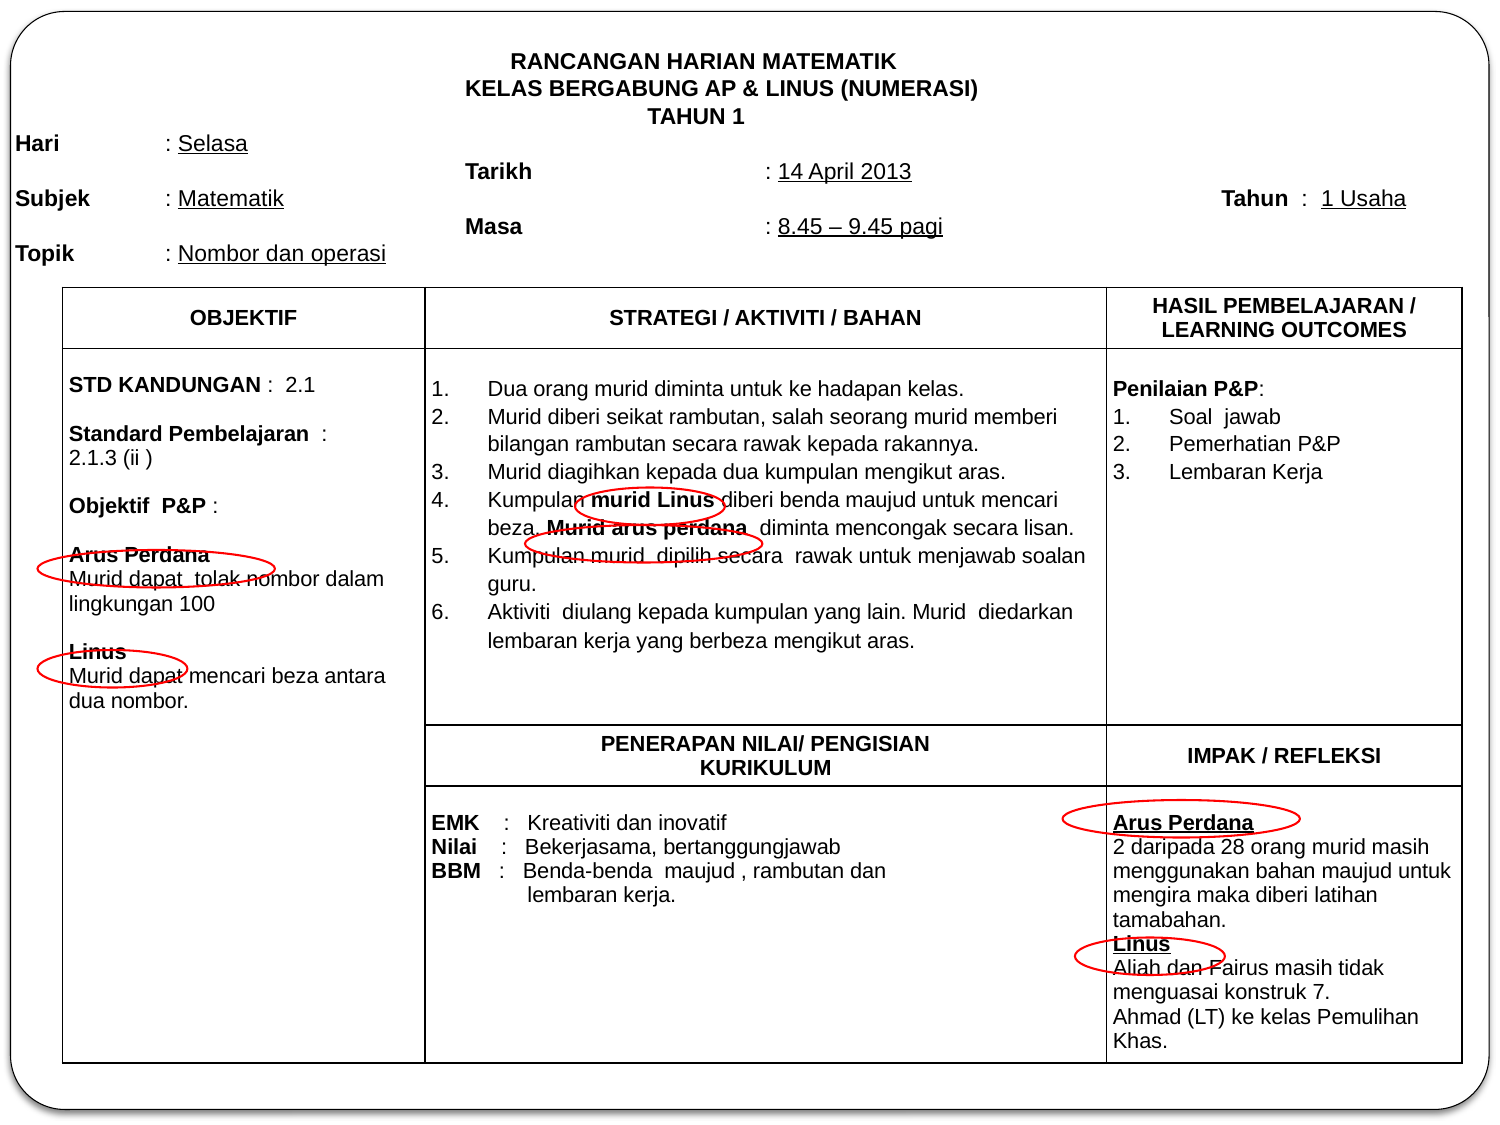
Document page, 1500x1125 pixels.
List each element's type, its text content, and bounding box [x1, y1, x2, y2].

table_cell EMK : Kreativiti dan inovatif Nilai : Bekerjasama, bertanggungjawab BBM : Benda-benda maujud , rambutan dan lembaran kerja. [426, 787, 1106, 1062]
table_cell Arus Perdana 2 daripada 28 orang murid masih menggunakan bahan maujud untuk mengira maka diberi latihan tamabahan. Linus Aliah dan Fairus masih tidak menguasai konstruk 7. Ahmad (LT) ke kelas Pemulihan Khas. [1107, 787, 1461, 1062]
text_box [1061, 798, 1301, 839]
table_cell STD KANDUNGAN : 2.1 Standard Pembelajaran : 2.1.3 (ii ) Objektif P&P : Arus Perdana Murid dapat tolak nombor dalam lingkungan 100 Linus Murid dapat mencari beza antara dua nombor. [63, 349, 424, 1062]
text_box [1073, 936, 1226, 977]
text_box RANCANGAN HARIAN MATEMATIK KELAS BERGABUNG AP & LINUS (NUMERASI) TAHUN 1 Hari : Selasa Tarikh : 14 April 2013 Subjek : Matematik Tahun : 1 Usaha Masa : 8.45 – 9.45 pagi Topik : Nombor dan operasi [0, 39, 1500, 319]
text_box [573, 486, 726, 524]
text_box [36, 648, 189, 689]
table_header OBJEKTIF [63, 319, 424, 348]
table_cell Penilaian P&P: Soal jawab Pemerhatian P&P Lembaran Kerja [1107, 349, 1461, 724]
text_box [523, 523, 764, 564]
table_cell PENERAPAN NILAI/ PENGISIAN KURIKULUM [426, 726, 1106, 785]
table_cell Dua orang murid diminta untuk ke hadapan kelas. Murid diberi seikat rambutan, salah seorang murid memberi bilangan rambutan secara rawak kepada rakannya. Murid diagihkan kepada dua kumpulan mengikut aras. Kumpulan murid Linus diberi benda maujud untuk mencari beza. Murid arus perdana diminta mencongak secara lisan. Kumpulan murid dipilih secara rawak untuk menjawab soalan guru. Aktiviti diulang kepada kumpulan yang lain. Murid diedarkan lembaran kerja yang berbeza mengikut aras. [426, 349, 1106, 724]
table_cell IMPAK / REFLEKSI [1107, 726, 1461, 785]
text_box [36, 548, 276, 589]
table_header HASIL PEMBELAJARAN / LEARNING OUTCOMES [1107, 319, 1461, 348]
table_header STRATEGI / AKTIVITI / BAHAN [426, 319, 1106, 348]
